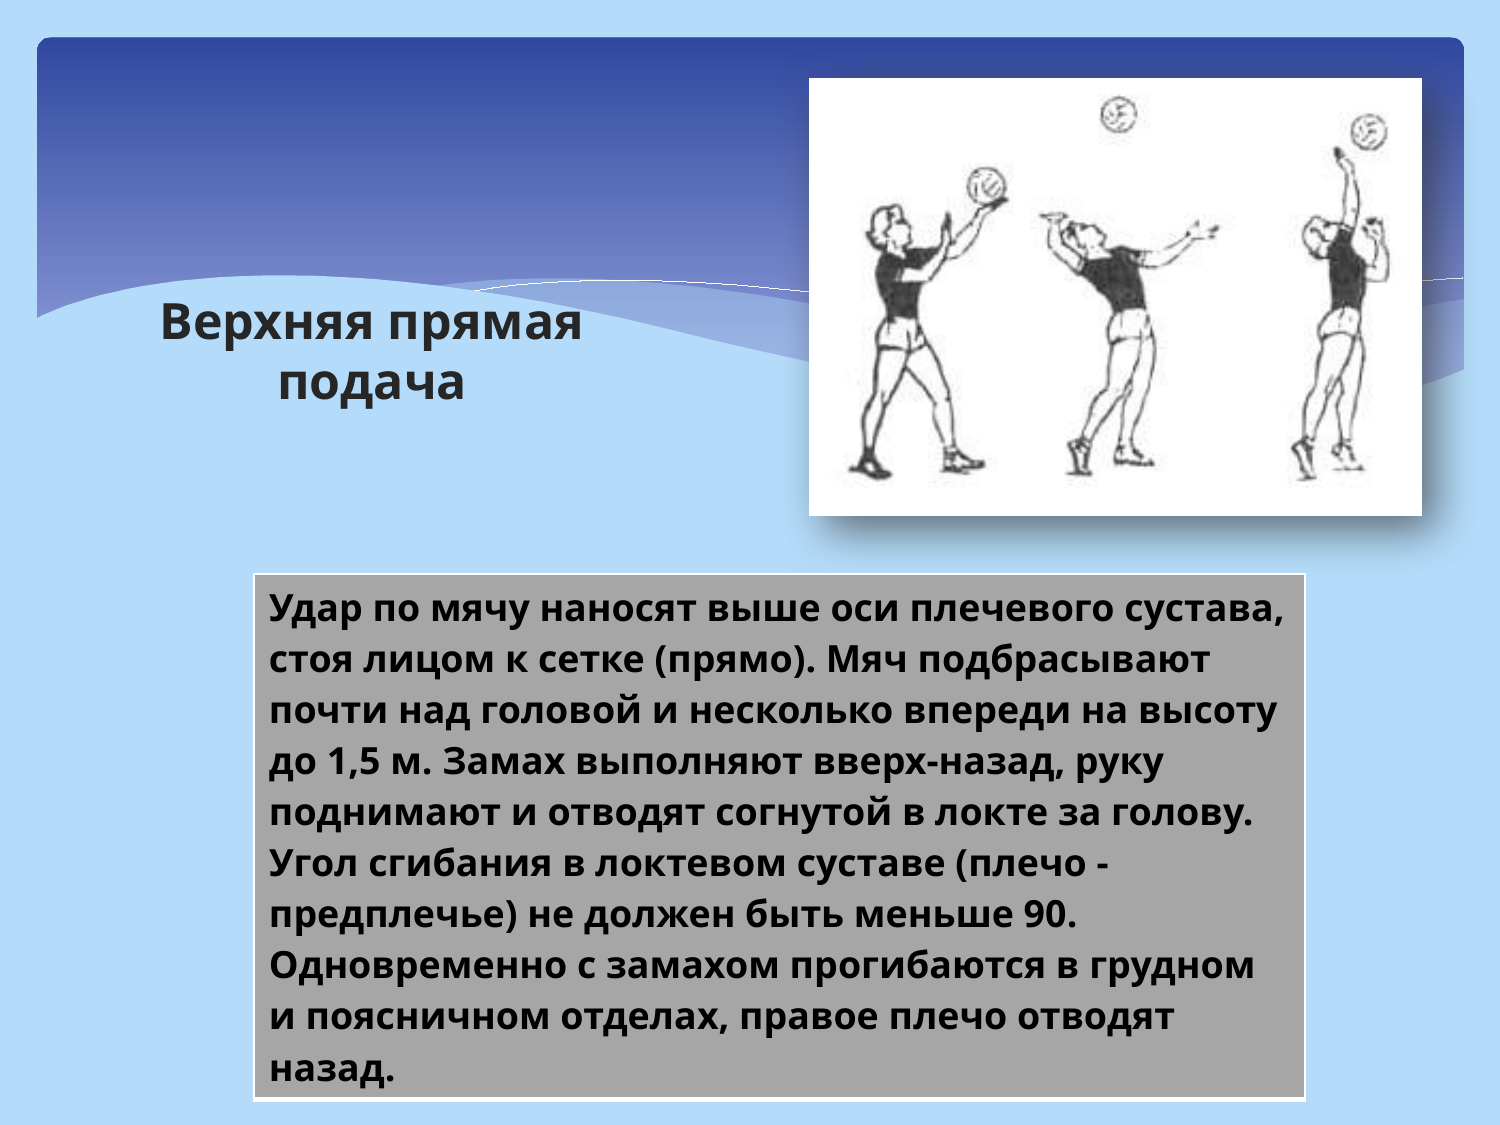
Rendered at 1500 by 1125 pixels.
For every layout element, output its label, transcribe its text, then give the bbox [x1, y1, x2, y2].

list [808, 77, 1422, 517]
table_header Удар по мячу наносят выше оси плечевого сустава, стоя лицом к сетке (прямо). Мяч подбрасывают почти над головой и несколько впереди на высоту до 1,5 м. Замах выполняют вверх-назад, руку поднимают и отводят согнутой в локте за голову. Угол сгибания в локтевом суставе (плечо - предплечье) не должен быть меньше 90. Одновременно с замахом прогибаются в грудном и поясничном отделах, правое плечо отводят назад. [255, 575, 1304, 1097]
title Верхняя прямая подача [64, 160, 680, 539]
